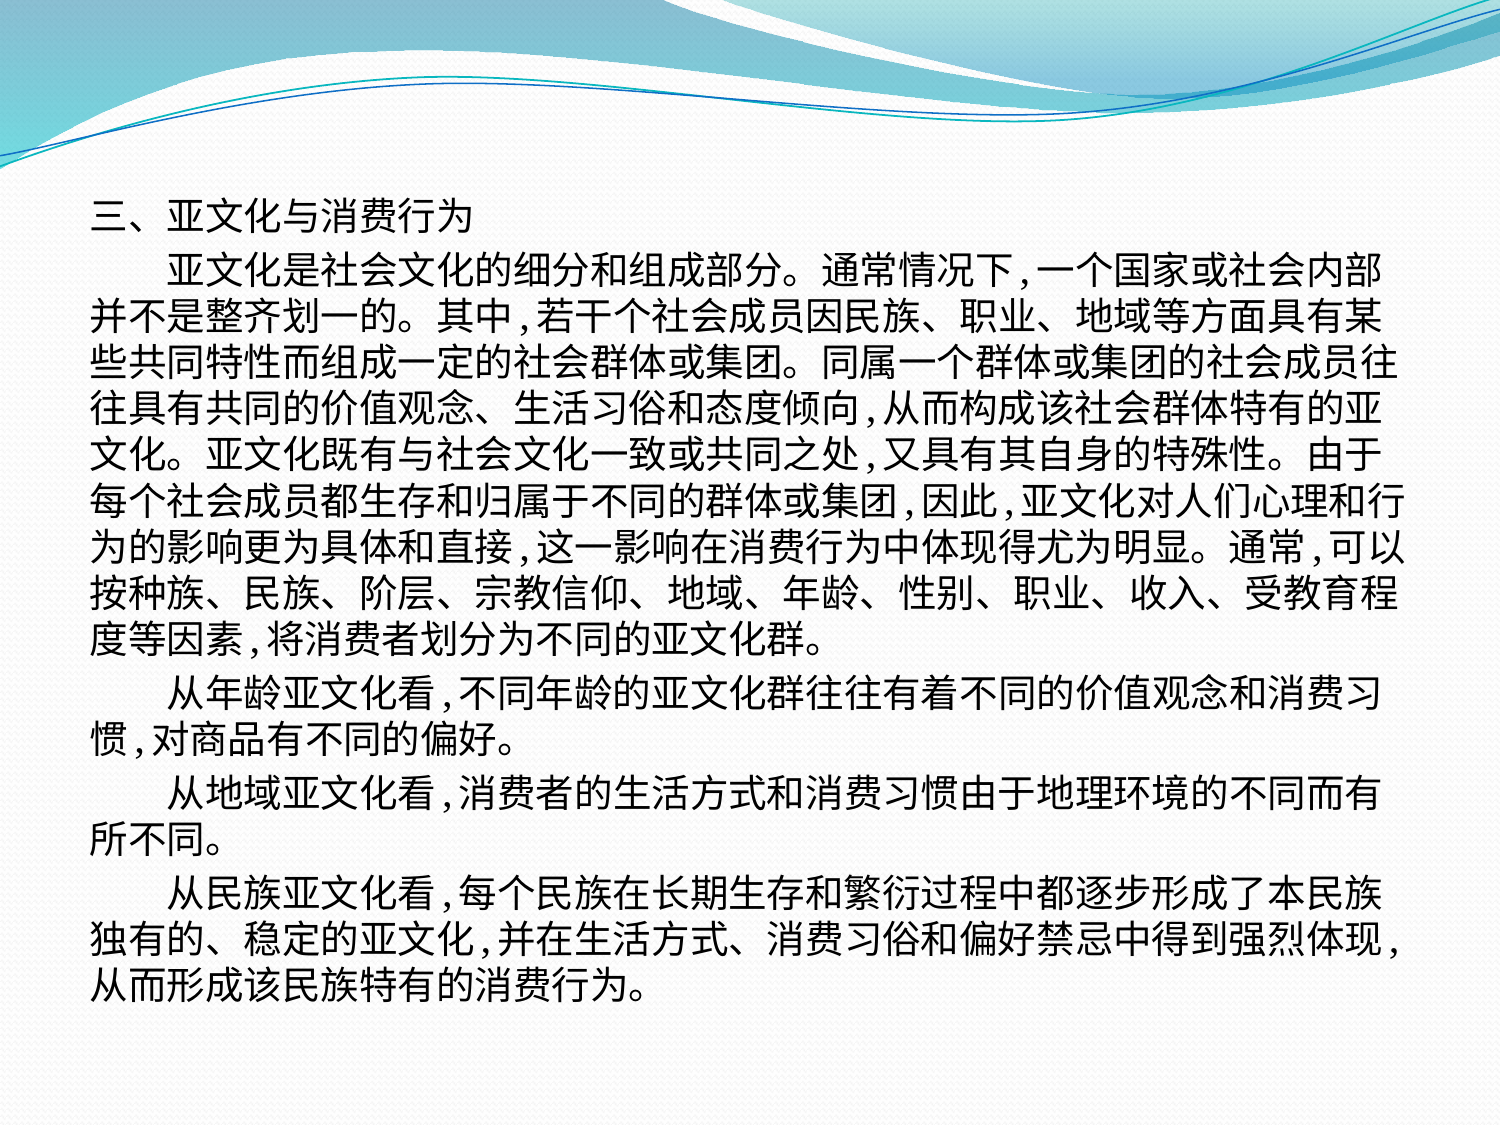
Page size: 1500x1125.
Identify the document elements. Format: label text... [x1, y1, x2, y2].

list 三、亚文化与消费行为 亚文化是社会文化的细分和组成部分。通常情况下,一个国家或社会内部并不是整齐划一的。其中,若干个社会成员因民族、职业、地域等方面具有某些共同特性而组成一定的社会群体或集团。同属一个群体或集团的社会成员往往具有共同的价值观念、生活习俗和态度倾向,从而构成该社会群体特有的亚文化。亚文化既有与社会文化一致或共同之处,又具有其自身的特殊性。由于每个社会成员都生存和归属于不同的群体或集团,因此,亚文化对人们心理和行为的影响更为具体和直接,这一影响在消费行为中体现得尤为明显。通常,可以按种族、民族、阶层、宗教信仰、地域、年龄、性别、职业、收入、受教育程度等因素,将消费者划分为不同的亚文化群。 从年龄亚文化看,不同年龄的亚文化群往往有着不同的价值观念和消费习惯,对商品有不同的偏好。 从地域亚文化看,消费者的生活方式和消费习惯由于地理环境的不同而有所不同。 从民族亚文化看,每个民族在长期生存和繁衍过程中都逐步形成了本民族独有的、稳定的亚文化,并在生活方式、消费习俗和偏好禁忌中得到强烈体现,从而形成该民族特有的消费行为。 [75, 184, 1425, 1038]
